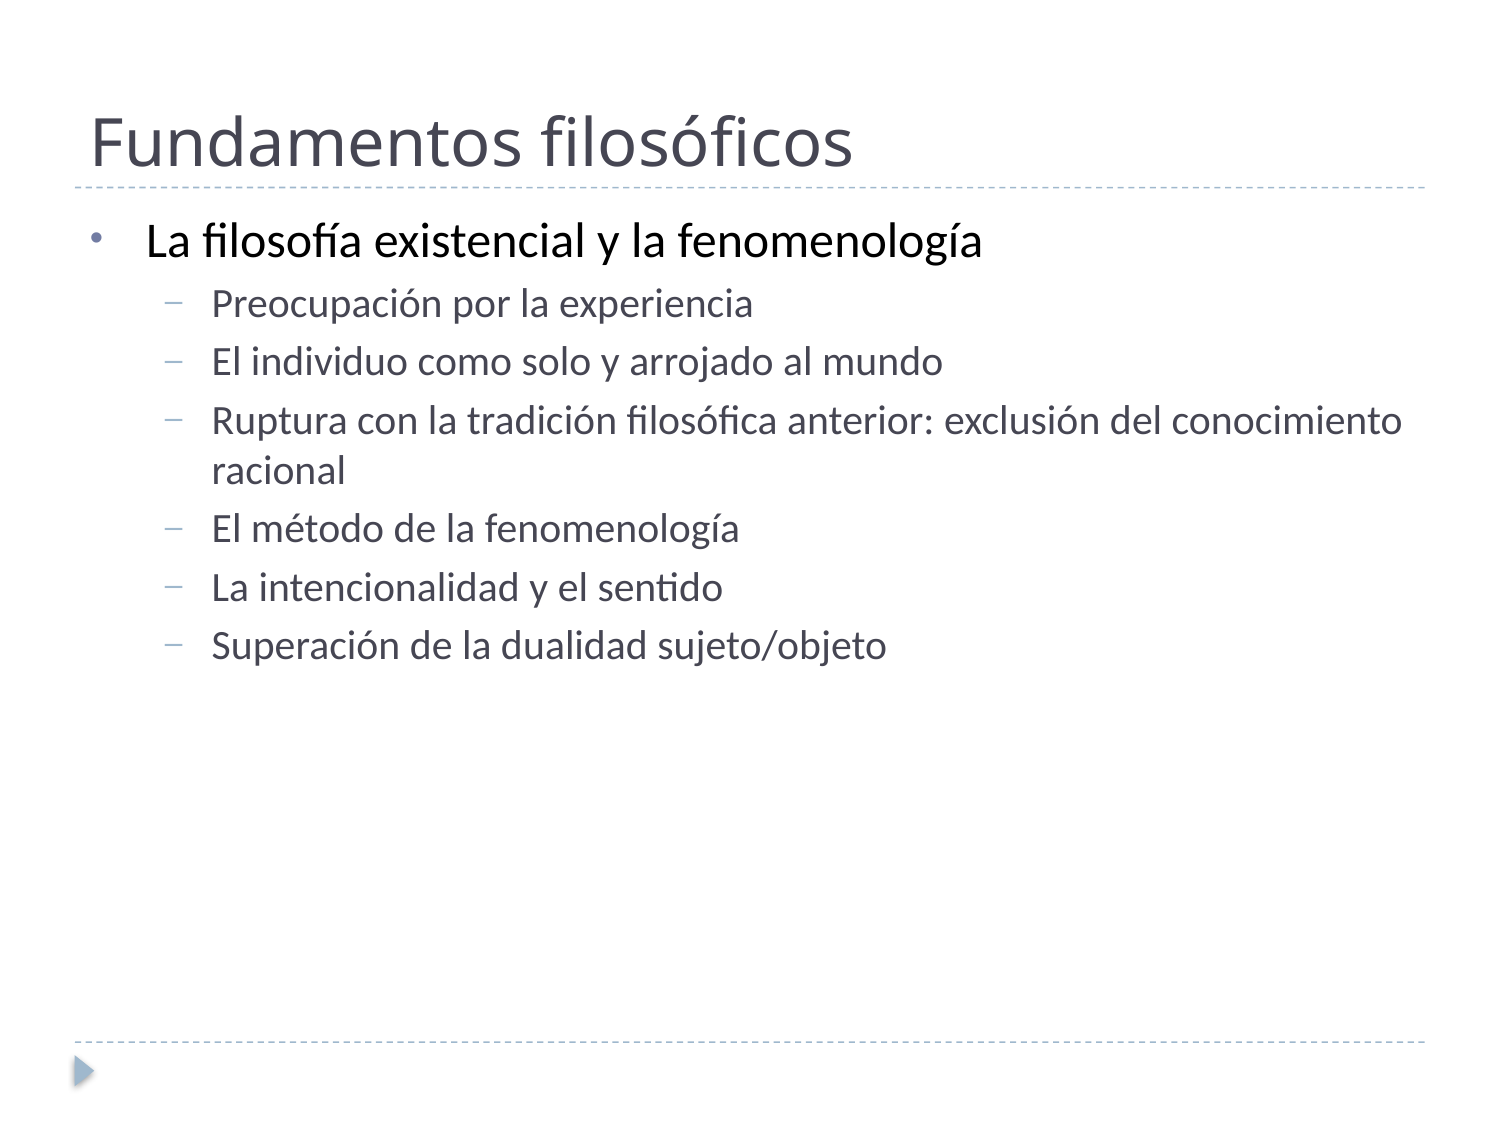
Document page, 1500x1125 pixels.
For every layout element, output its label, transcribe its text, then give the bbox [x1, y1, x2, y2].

title Fundamentos filosóficos [75, 24, 1425, 188]
list La filosofía existencial y la fenomenología Preocupación por la experiencia El individuo como solo y arrojado al mundo Ruptura con la tradición filosófica anterior: exclusión del conocimiento racional El método de la fenomenología La intencionalidad y el sentido Superación de la dualidad sujeto/objeto [75, 200, 1425, 1010]
